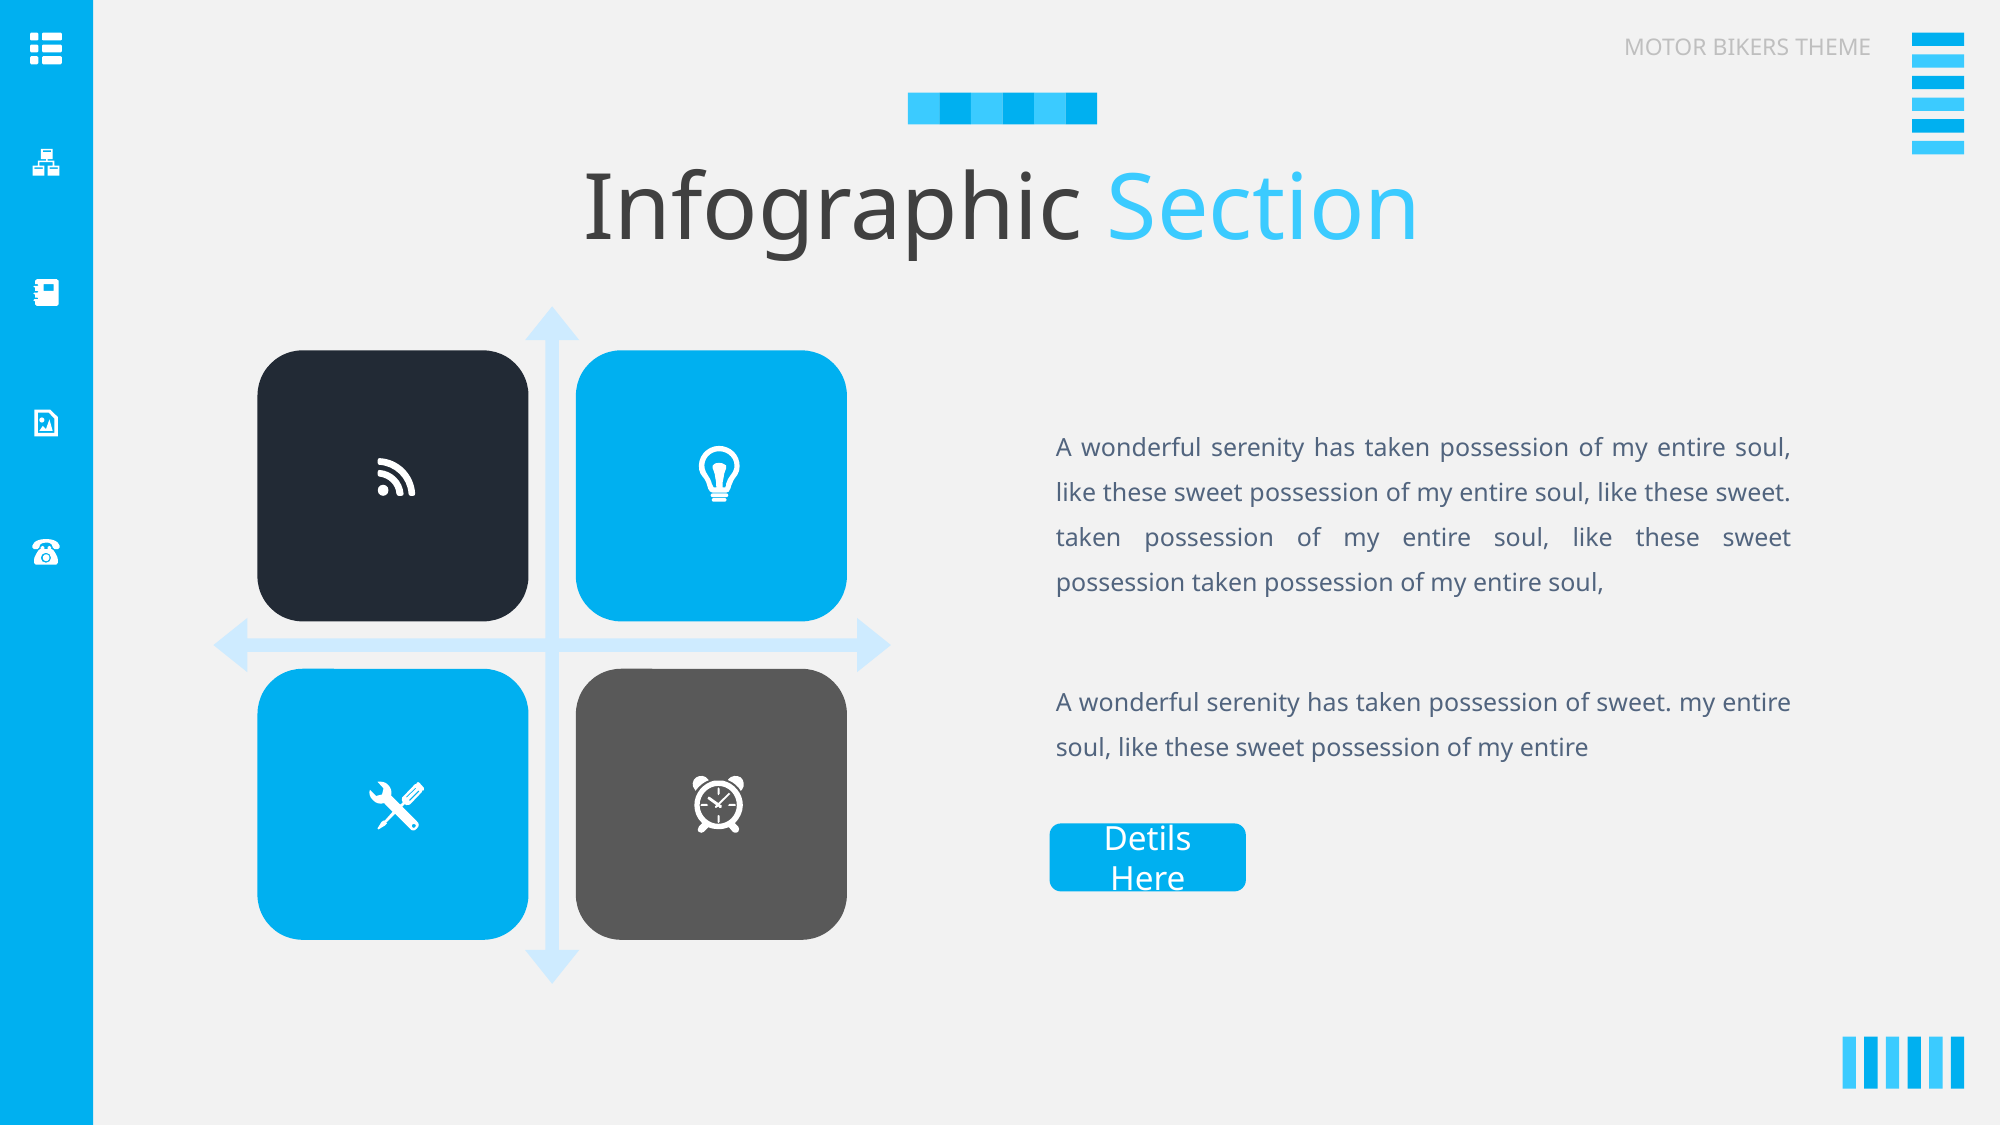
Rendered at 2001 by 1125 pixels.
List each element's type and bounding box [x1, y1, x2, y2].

text_box [0, 0, 1965, 1125]
text_box [907, 92, 1098, 125]
